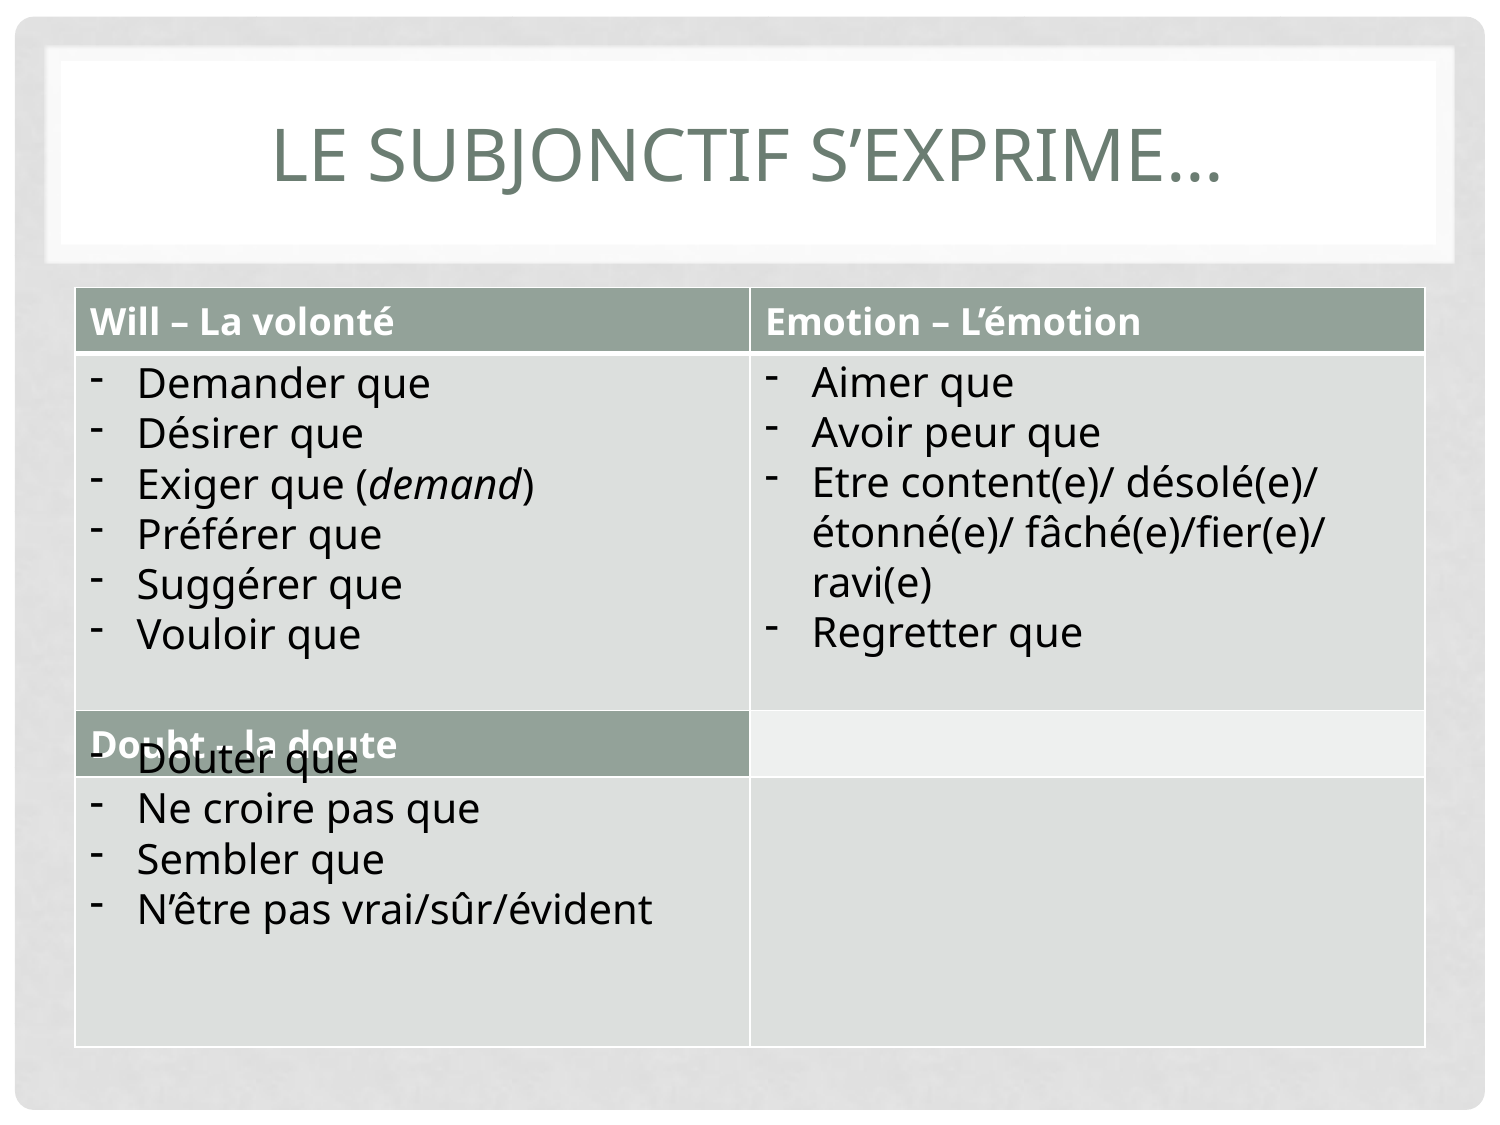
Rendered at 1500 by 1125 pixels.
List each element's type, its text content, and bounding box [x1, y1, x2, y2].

table_header Emotion – L’émotion [751, 288, 1424, 351]
table_cell [751, 711, 1424, 776]
table_cell [76, 778, 749, 1046]
table_cell [751, 356, 1424, 710]
table_cell [751, 778, 1424, 1046]
text_box Aimer que Avoir peur que Etre content(e)/ désolé(e)/ étonné(e)/ fâché(e)/fier(e)/ ravi(e) Regretter que [749, 348, 1413, 709]
text_box Demander que Désirer que Exiger que (demand) Préférer que Suggérer que Vouloir que [74, 349, 738, 710]
text_box Douter que Ne croire pas que Sembler que N’être pas vrai/sûr/évident [74, 724, 738, 985]
table_header Will – La volonté [76, 288, 749, 351]
table_cell [738, 356, 749, 710]
title Le subjonctif s’Exprime… [69, 66, 1425, 238]
table_cell Doubt – la doute [76, 711, 749, 776]
